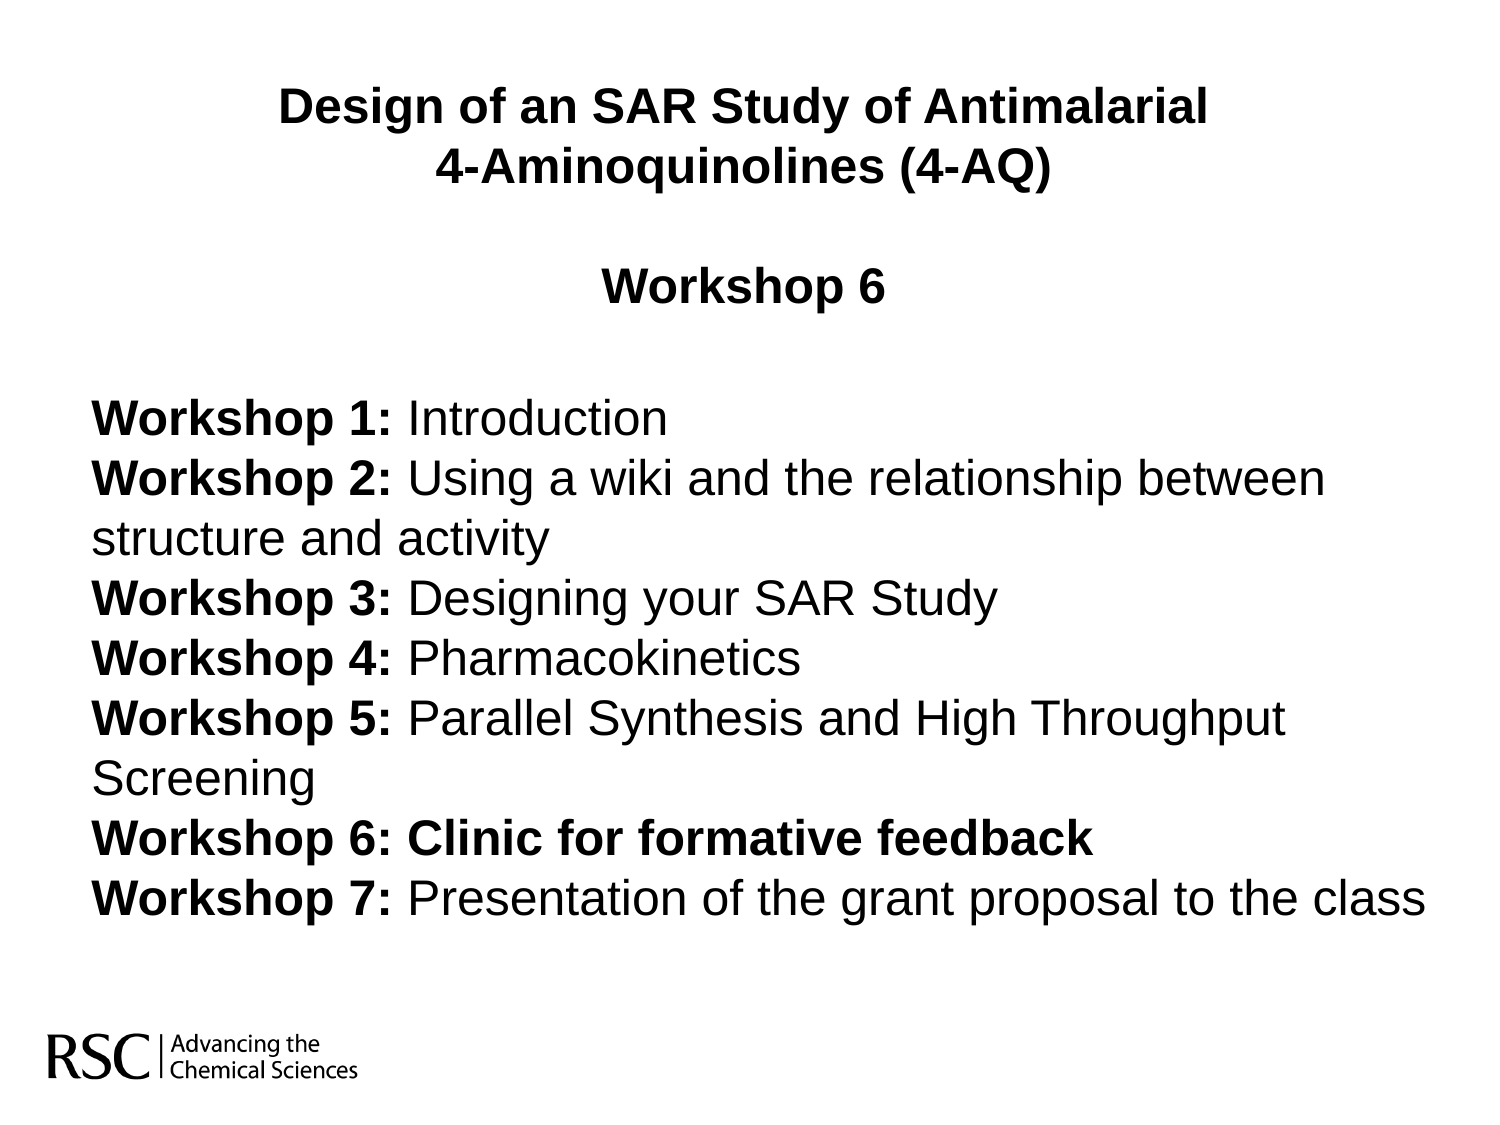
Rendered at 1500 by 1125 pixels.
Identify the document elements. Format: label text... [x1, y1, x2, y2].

text_box Workshop 1: Introduction Workshop 2: Using a wiki and the relationship between structure and activity Workshop 3: Designing your SAR Study Workshop 4: Pharmacokinetics Workshop 5: Parallel Synthesis and High Throughput Screening Workshop 6: Clinic for formative feedback Workshop 7: Presentation of the grant proposal to the class [76, 353, 1459, 994]
text_box Design of an SAR Study of Antimalarial 4-Aminoquinolines (4-AQ) Workshop 6 [242, 66, 1247, 322]
